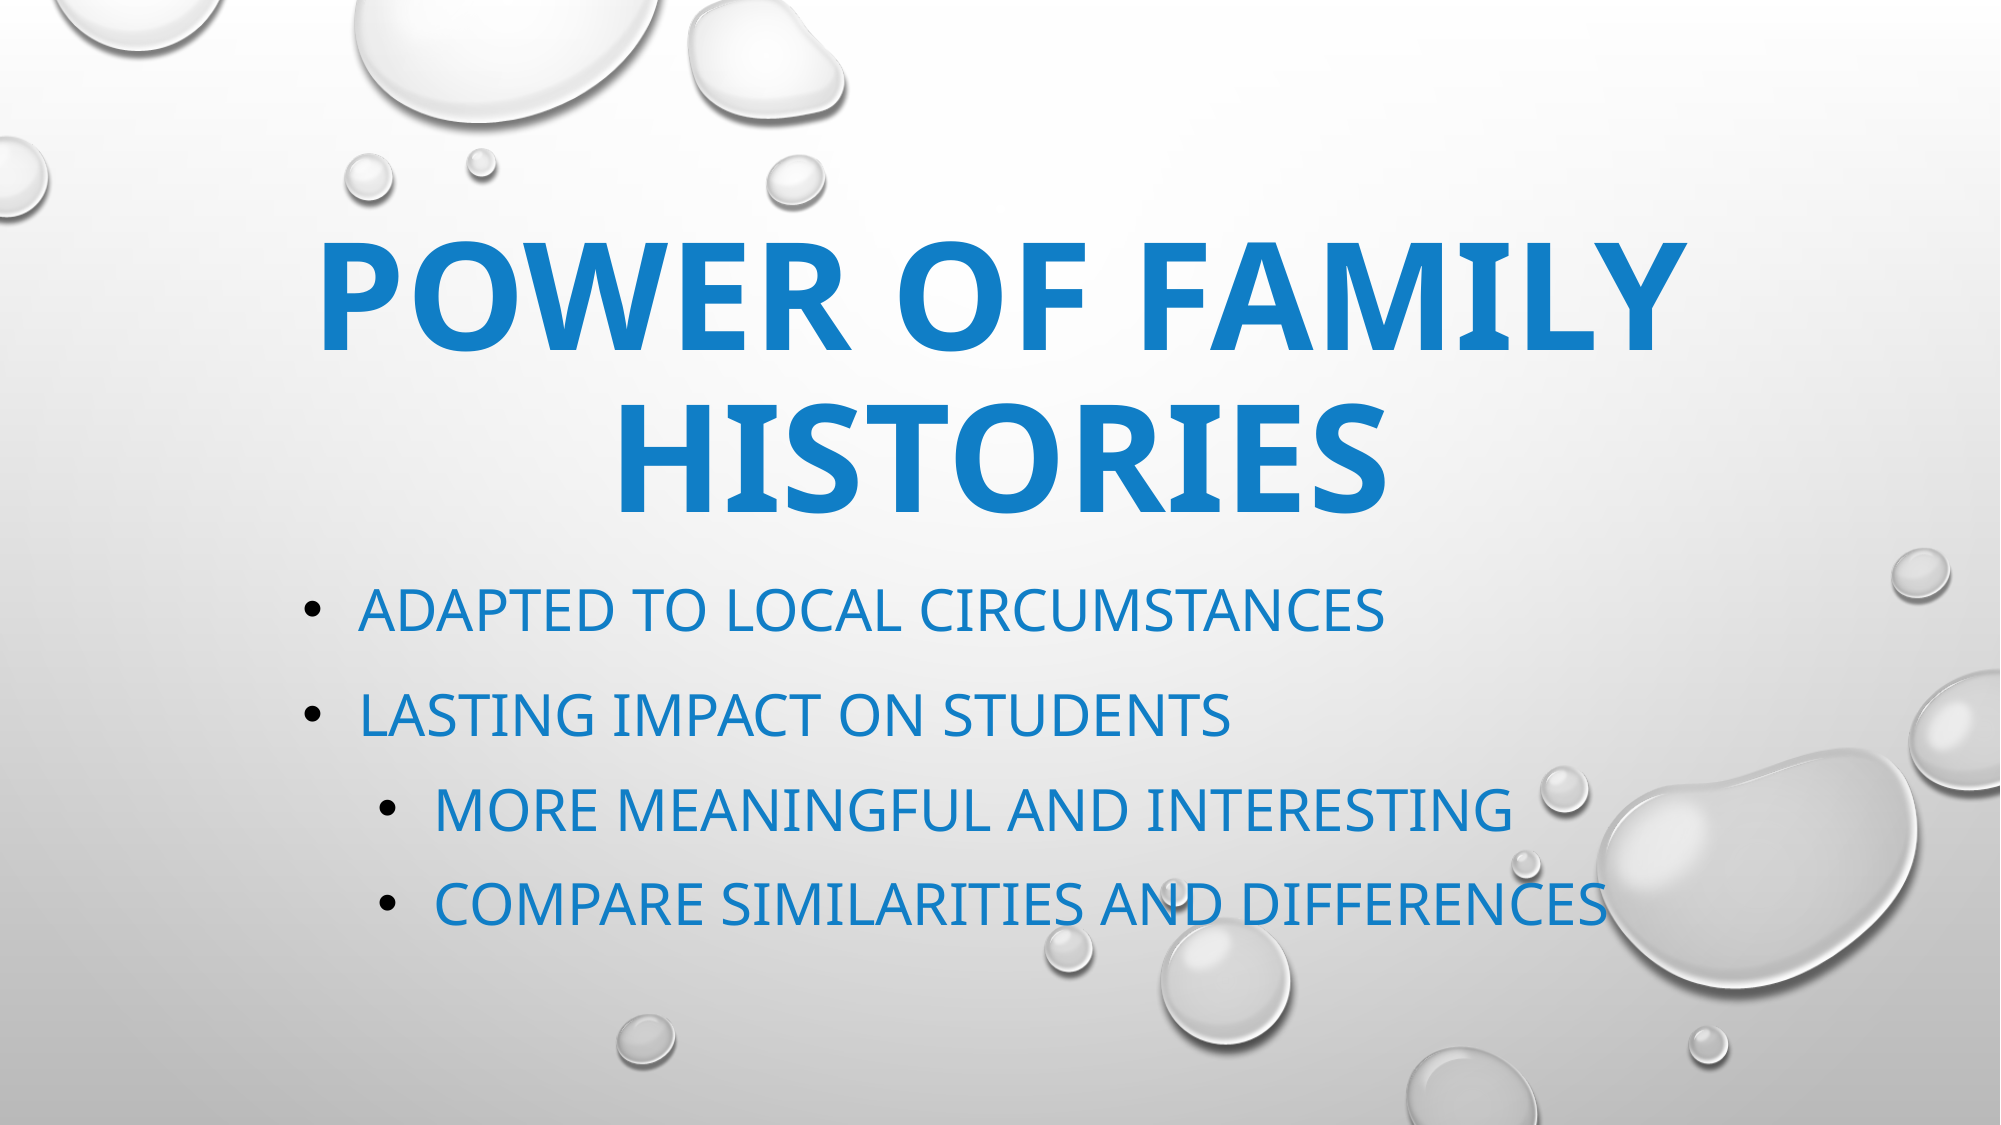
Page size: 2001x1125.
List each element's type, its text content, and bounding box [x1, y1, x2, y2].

subtitle Adapted to local circumstances Lasting impact on students More meaningful and interesting Compare similarities and differences [287, 552, 1713, 778]
title Power of Family histories [287, 140, 1713, 552]
picture [0, 0, 2000, 1125]
